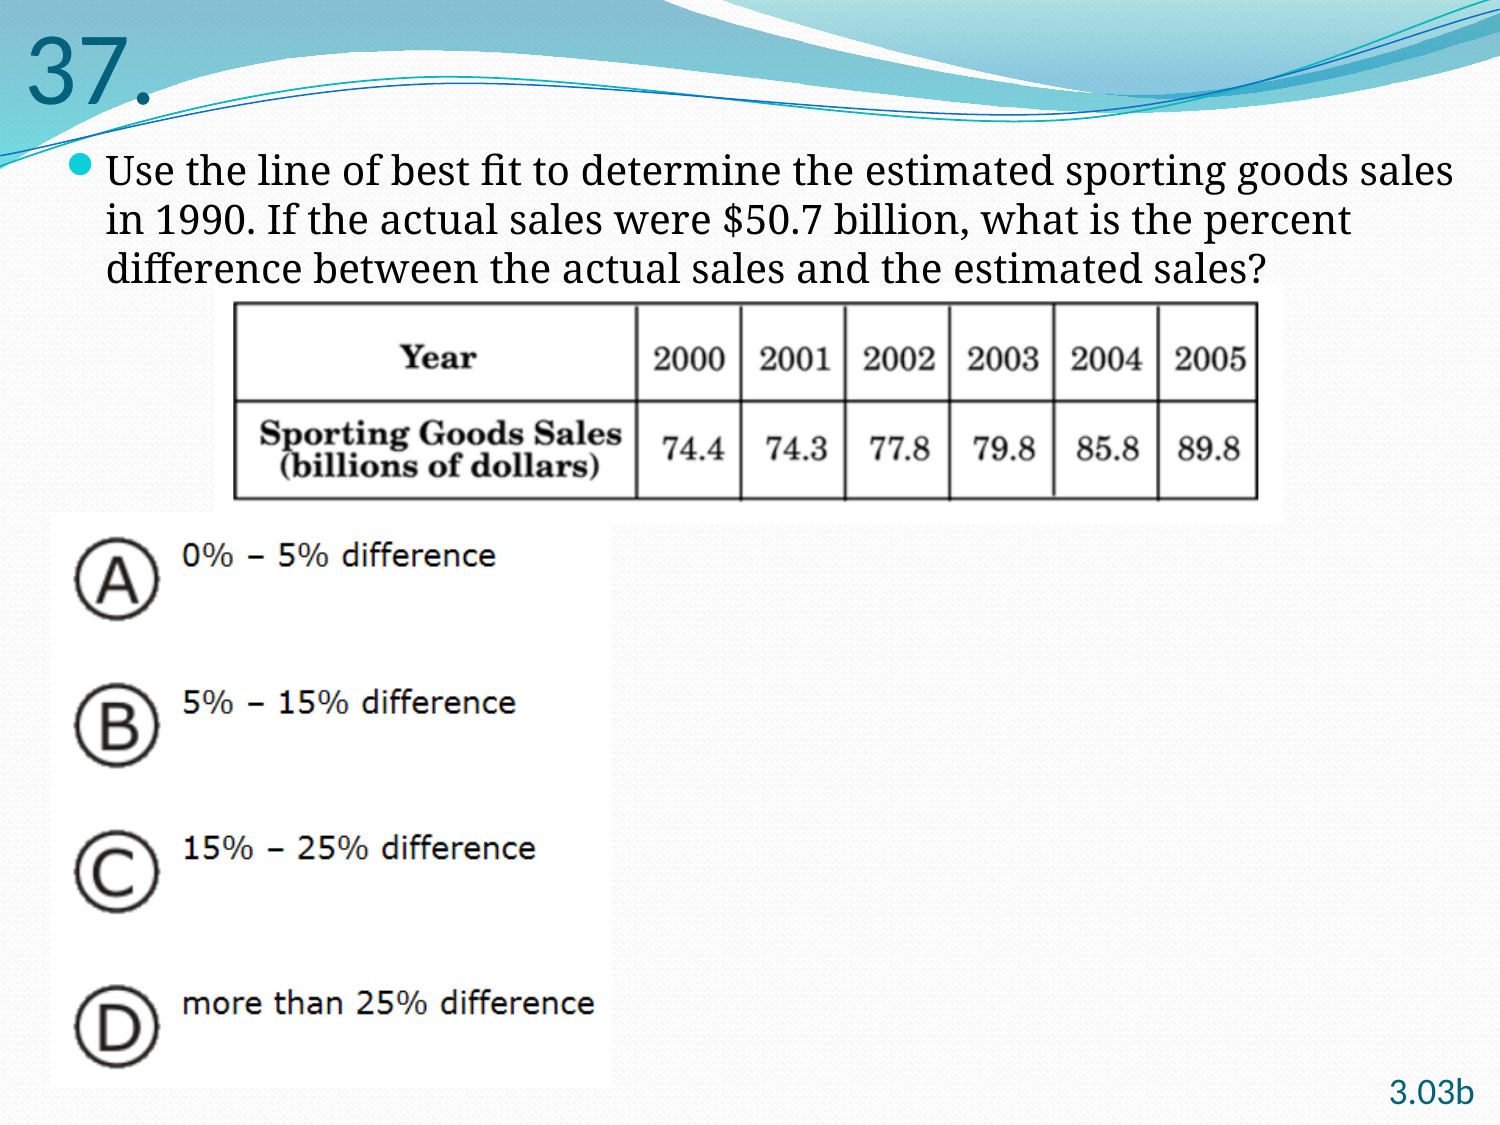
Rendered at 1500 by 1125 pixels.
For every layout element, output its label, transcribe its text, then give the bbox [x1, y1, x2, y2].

picture [49, 281, 1284, 1088]
list Use the line of best fit to determine the estimated sporting goods sales in 1990. If the actual sales were $50.7 billion, what is the percent difference between the actual sales and the estimated sales? [51, 137, 1500, 300]
text_box 3.03b [124, 924, 1475, 1113]
title 37. [24, 0, 1375, 125]
